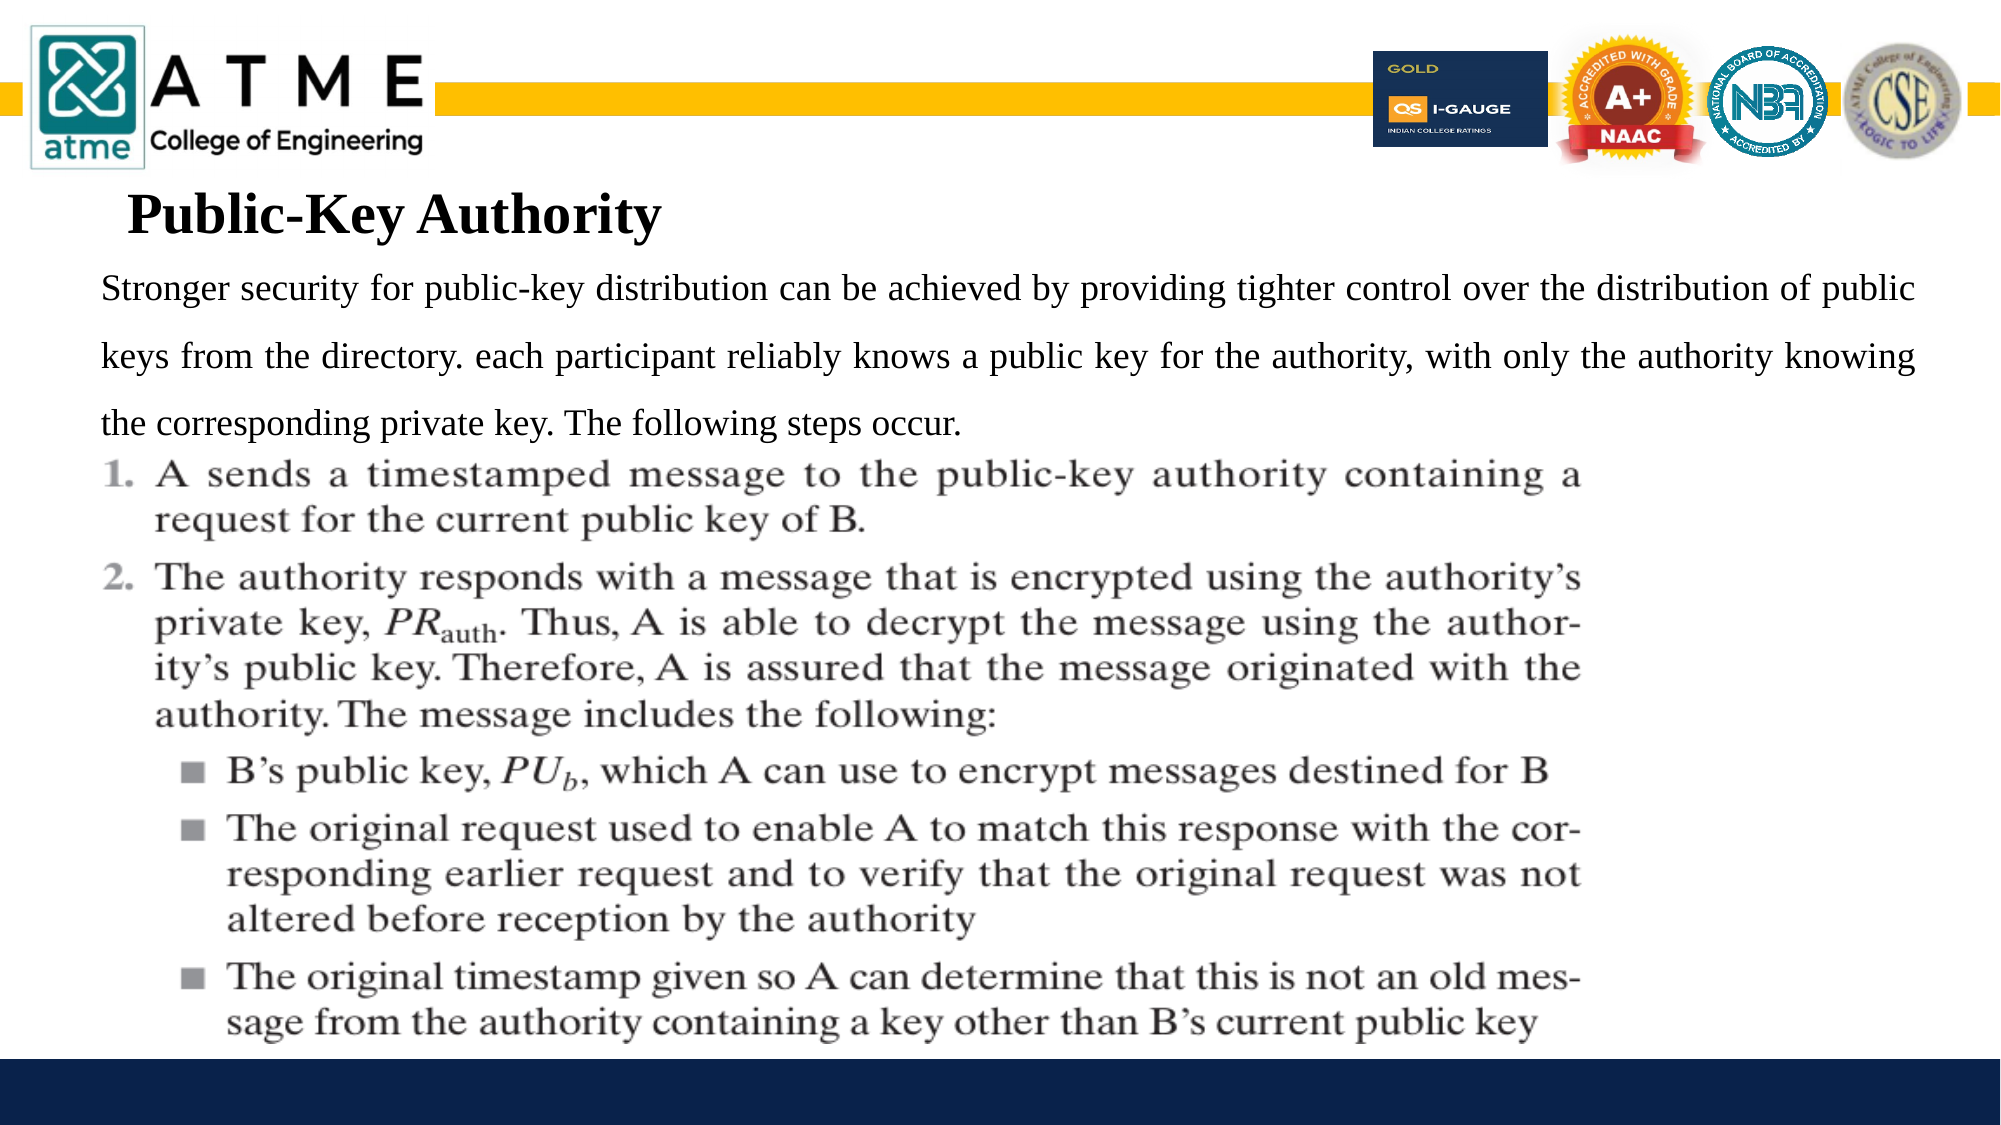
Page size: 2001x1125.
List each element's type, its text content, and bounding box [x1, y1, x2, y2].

picture [1840, 26, 1968, 176]
picture [1373, 20, 1828, 180]
text_box Public-Key Authority [112, 167, 1113, 233]
text_box Stronger security for public-key distribution can be achieved by providing tighter control over the distribution of public keys from the directory. each participant reliably knows a public key for the authority, with only the authority knowing the corresponding private key. The following steps occur. [86, 233, 1934, 451]
picture [85, 454, 1688, 1044]
picture [22, 15, 435, 178]
picture [0, 1059, 2001, 1125]
